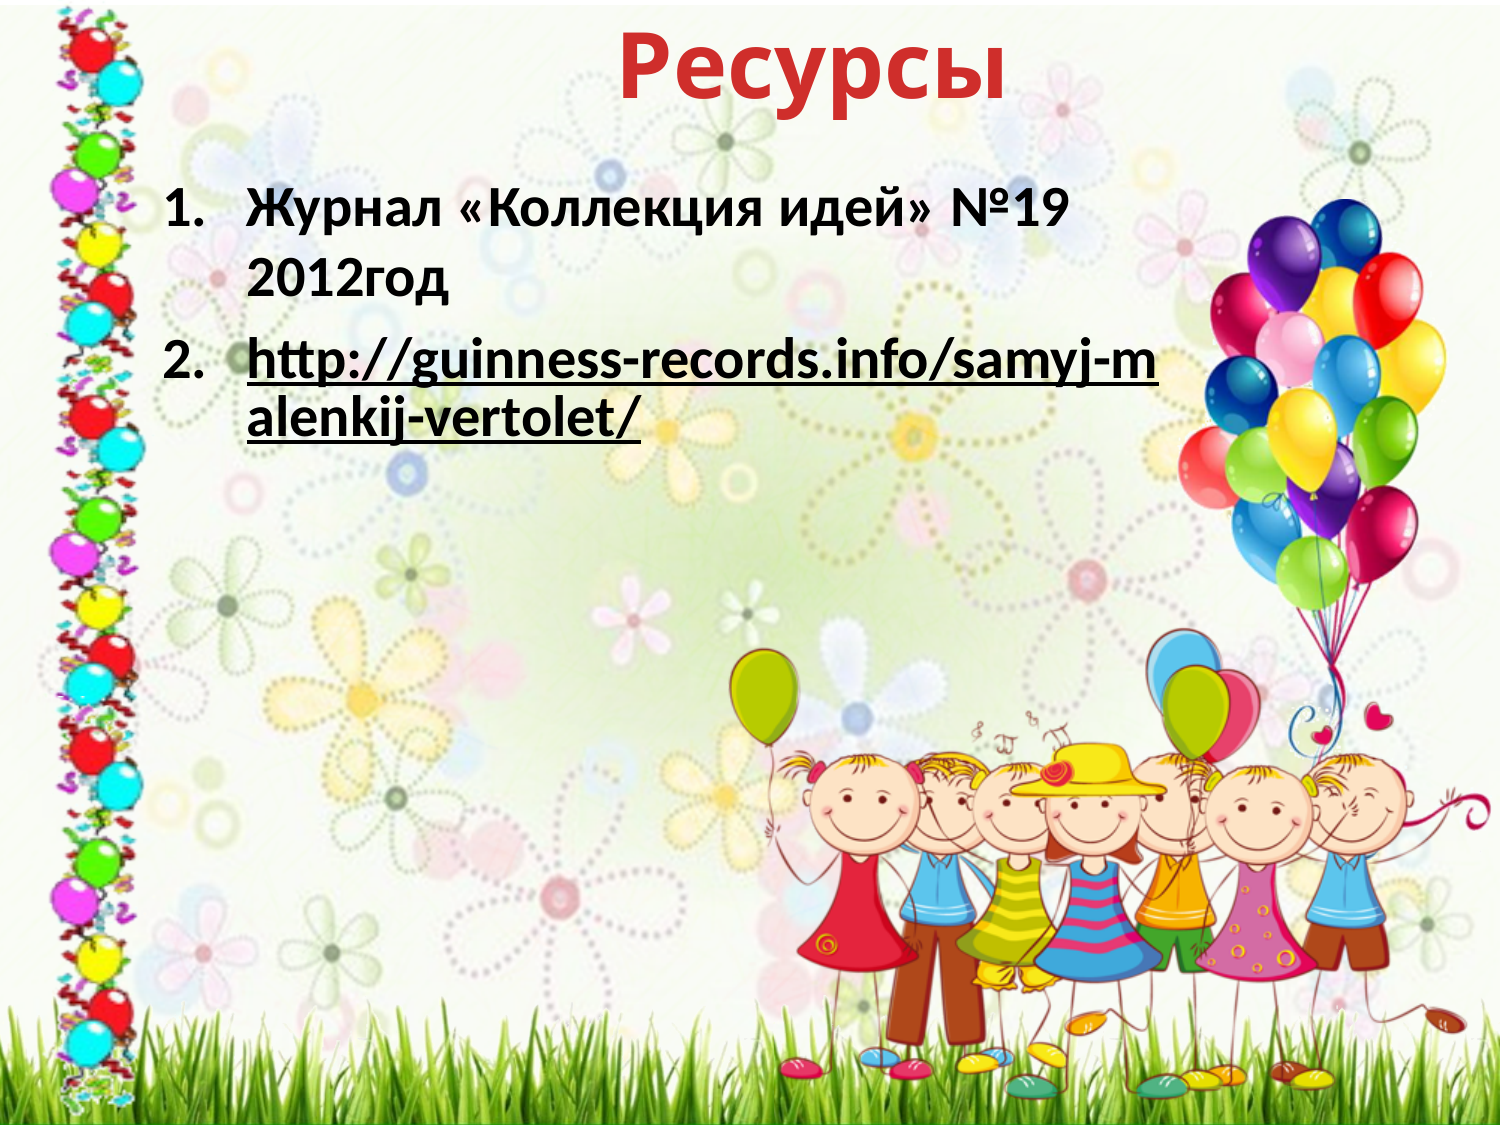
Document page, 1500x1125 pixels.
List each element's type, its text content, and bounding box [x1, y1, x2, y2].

picture [0, 0, 1500, 1125]
list Журнал «Коллекция идей» №19 2012год http://guinness-records.info/samyj-malenkij-vertolet/ [147, 160, 1176, 904]
title Ресурсы [150, 0, 1500, 188]
